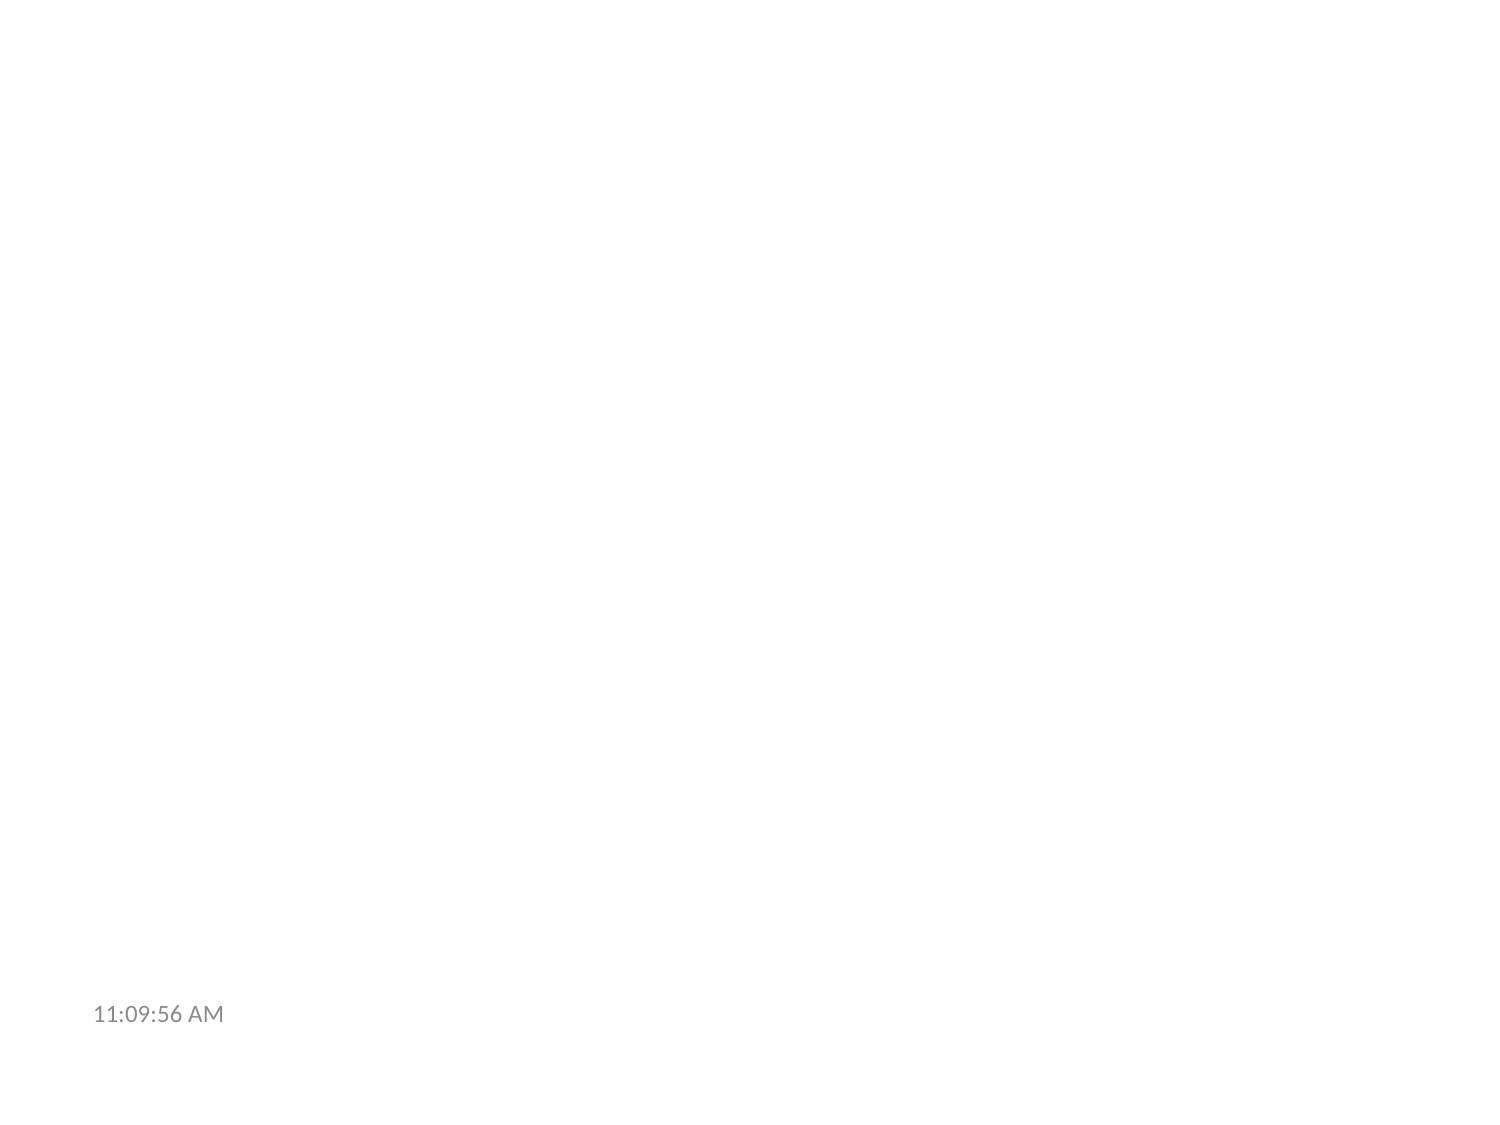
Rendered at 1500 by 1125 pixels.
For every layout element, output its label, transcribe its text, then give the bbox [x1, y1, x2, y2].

text_box 3:35:09 PM [77, 982, 428, 1043]
